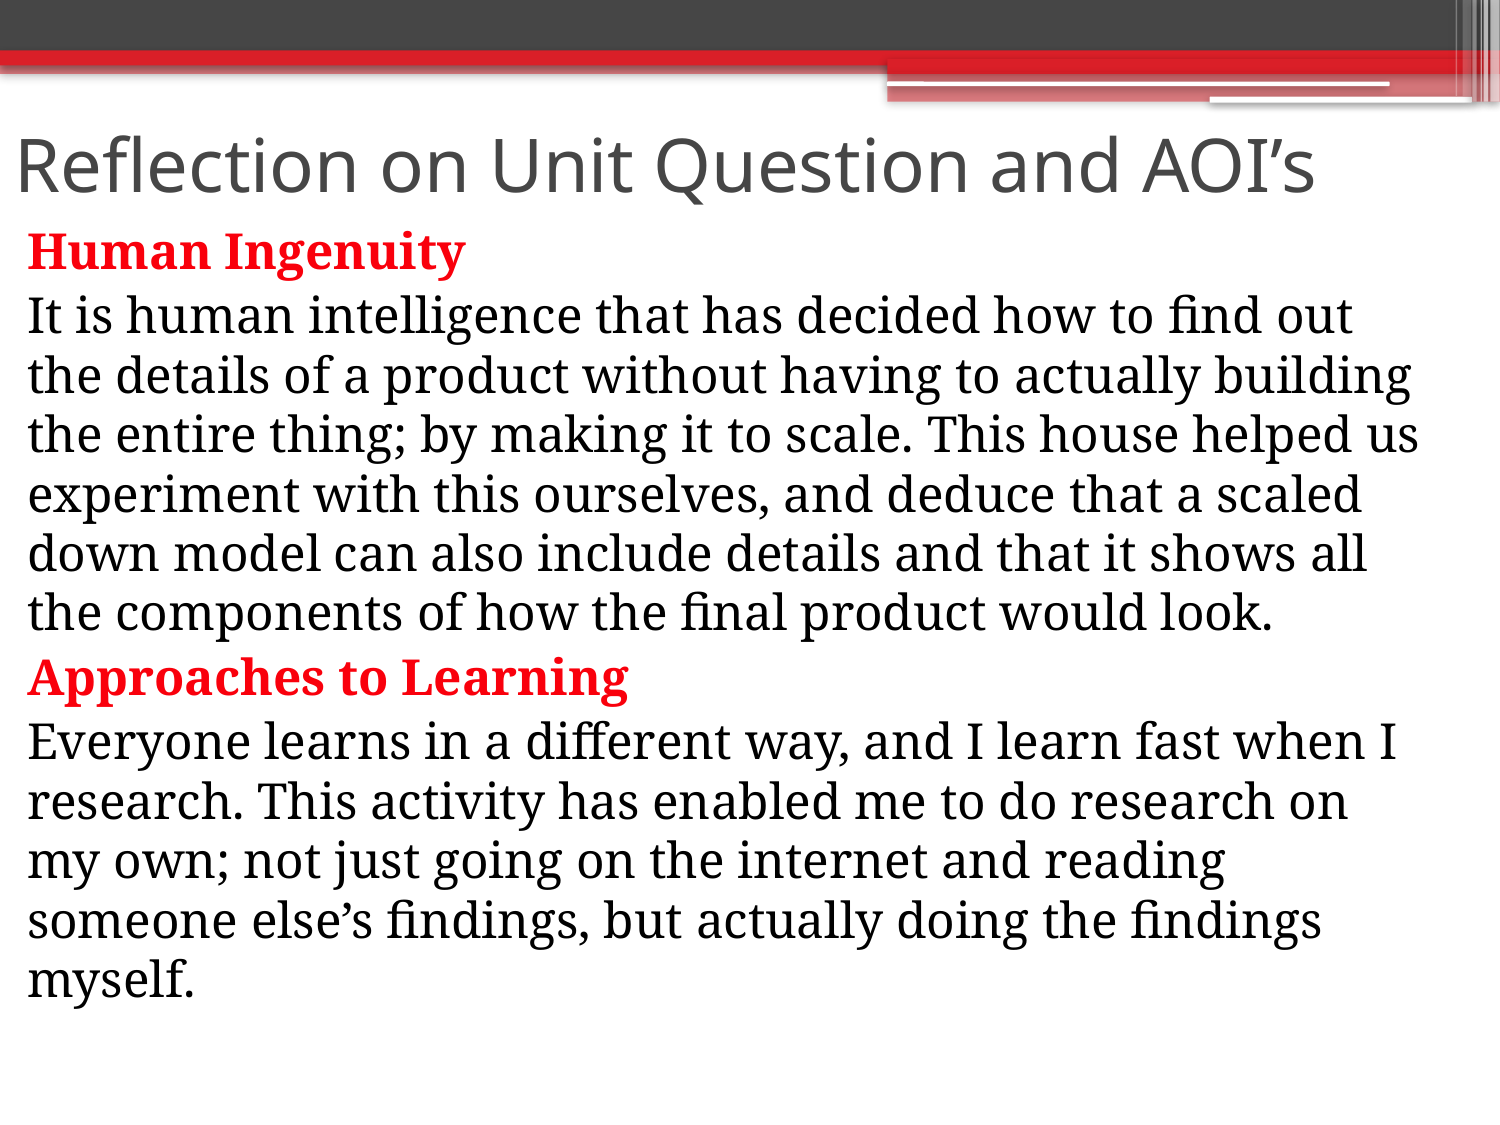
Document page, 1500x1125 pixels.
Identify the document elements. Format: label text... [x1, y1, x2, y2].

list Human Ingenuity It is human intelligence that has decided how to find out the details of a product without having to actually building the entire thing; by making it to scale. This house helped us experiment with this ourselves, and deduce that a scaled down model can also include details and that it shows all the components of how the final product would look. Approaches to Learning Everyone learns in a different way, and I learn fast when I research. This activity has enabled me to do research on my own; not just going on the internet and reading someone else’s findings, but actually doing the findings myself. [12, 212, 1438, 1079]
title Reflection on Unit Question and AOI’s [0, 75, 1350, 250]
